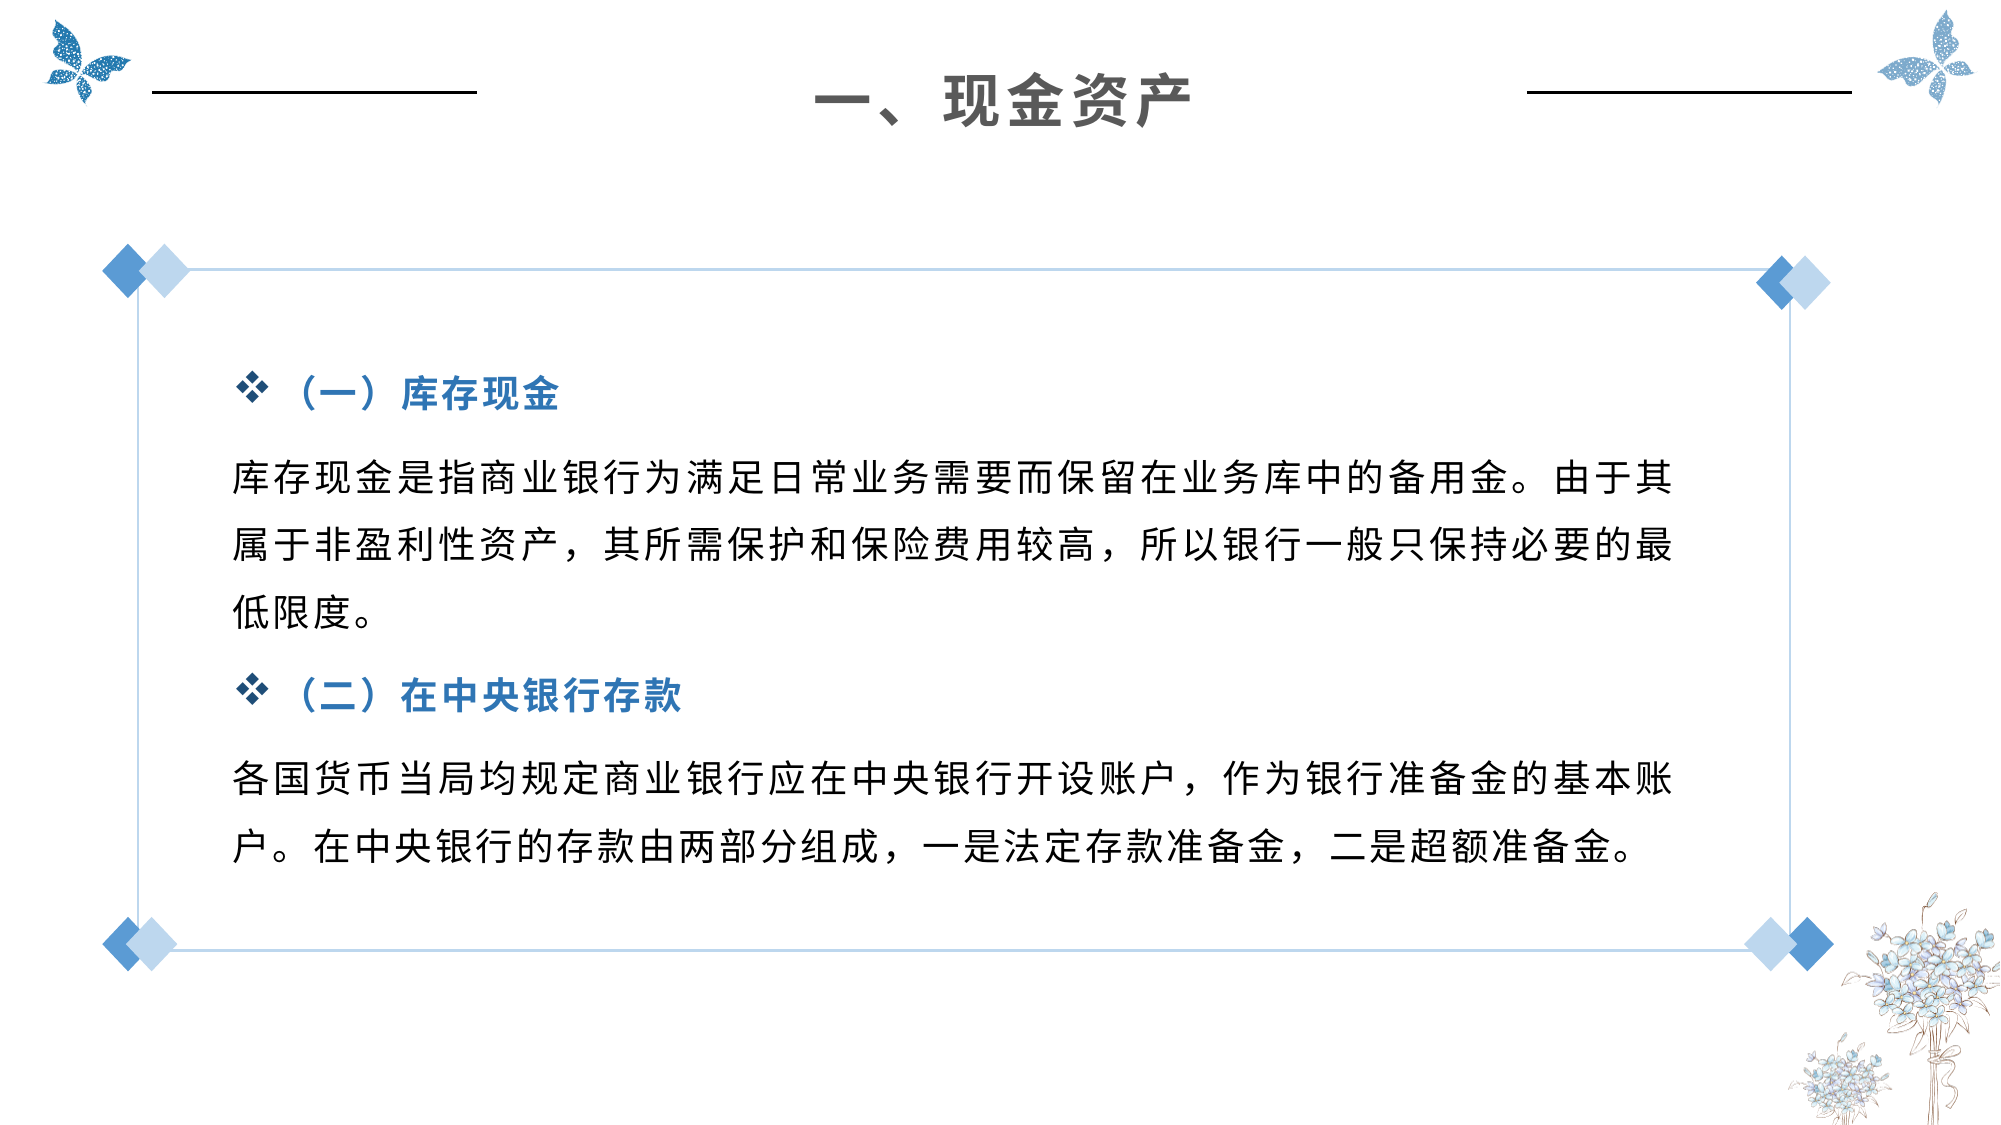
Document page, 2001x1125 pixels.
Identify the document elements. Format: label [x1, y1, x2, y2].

picture [1788, 892, 2000, 1125]
text_box [151, 55, 1852, 142]
text_box [102, 243, 1834, 972]
